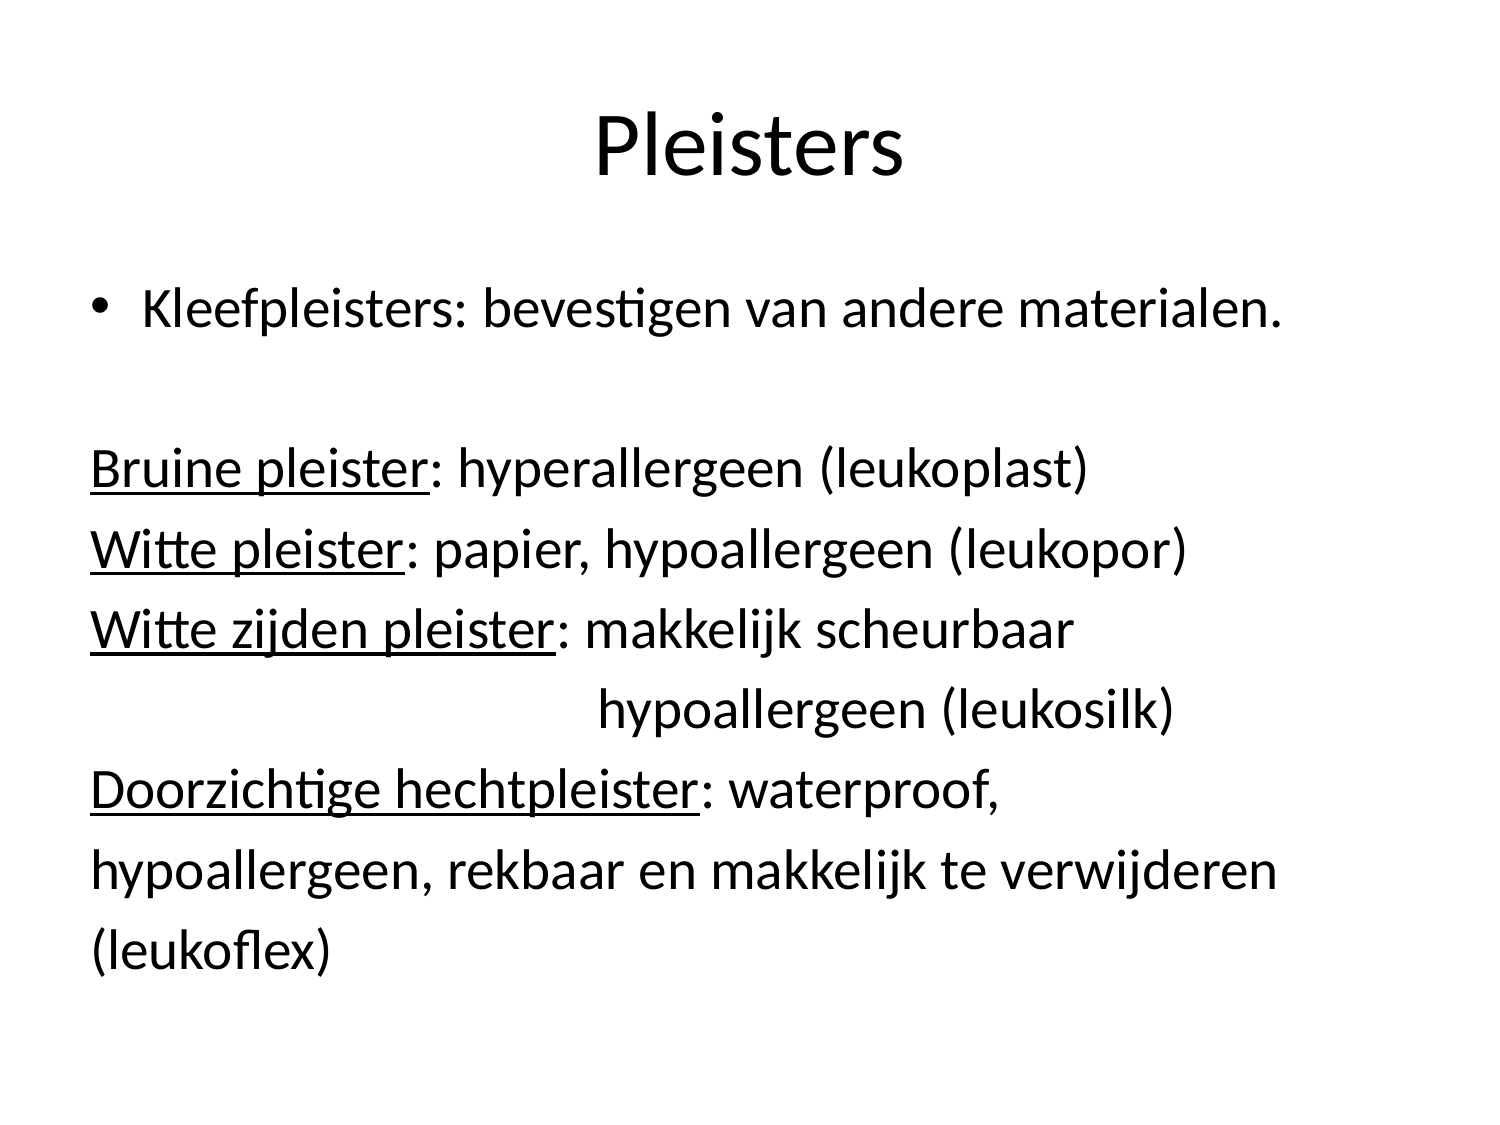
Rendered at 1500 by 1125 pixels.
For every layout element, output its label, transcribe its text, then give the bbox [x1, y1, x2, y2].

title Pleisters [75, 45, 1425, 233]
list Kleefpleisters: bevestigen van andere materialen. Bruine pleister: hyperallergeen (leukoplast) Witte pleister: papier, hypoallergeen (leukopor) Witte zijden pleister: makkelijk scheurbaar hypoallergeen (leukosilk) Doorzichtige hechtpleister: waterproof, hypoallergeen, rekbaar en makkelijk te verwijderen (leukoflex) [75, 262, 1425, 1005]
